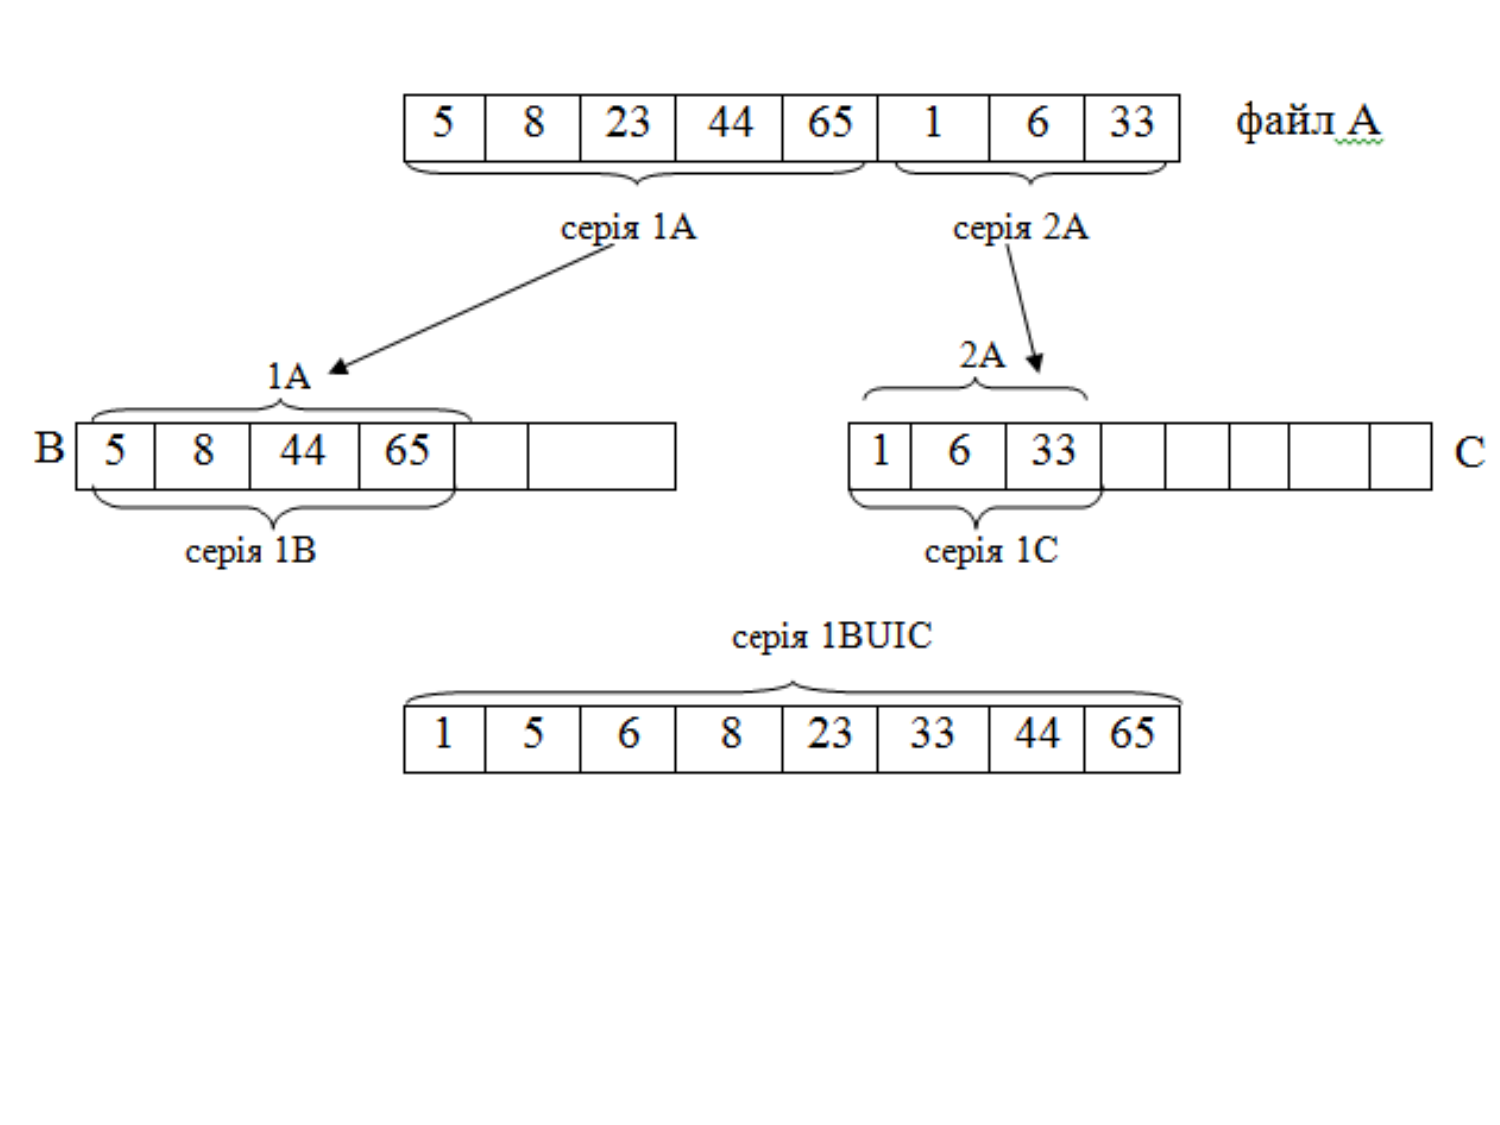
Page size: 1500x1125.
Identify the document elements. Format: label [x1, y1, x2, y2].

picture [14, 85, 1500, 797]
